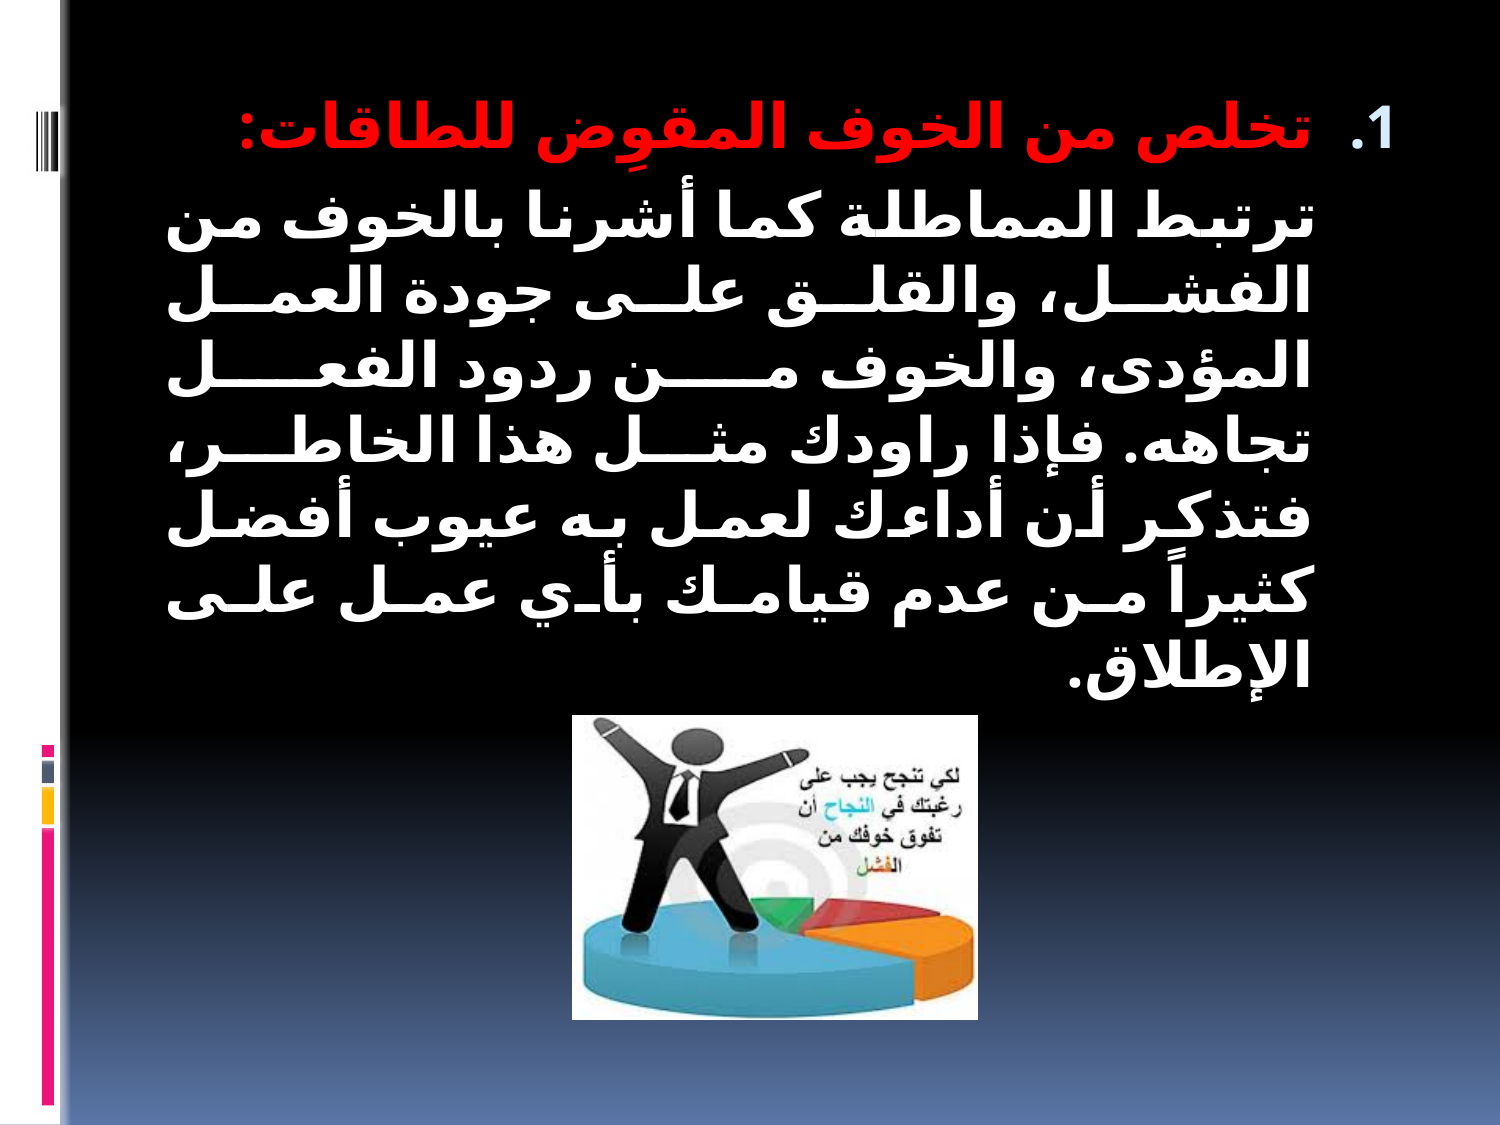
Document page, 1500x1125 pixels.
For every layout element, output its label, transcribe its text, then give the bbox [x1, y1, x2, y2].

picture [572, 715, 978, 1020]
list تخلص من الخوف المقوِض للطاقات: ترتبط المماطلة كما أشرنا بالخوف من الفشل، والقلق على جودة العمل المؤدى، والخوف من ردود الفعل تجاهه. فإذا راودك مثل هذا الخاطر، فتذكر أن أداءك لعمل به عيوب أفضل كثيراً من عدم قيامك بأي عمل على الإطلاق. [150, 78, 1425, 1043]
